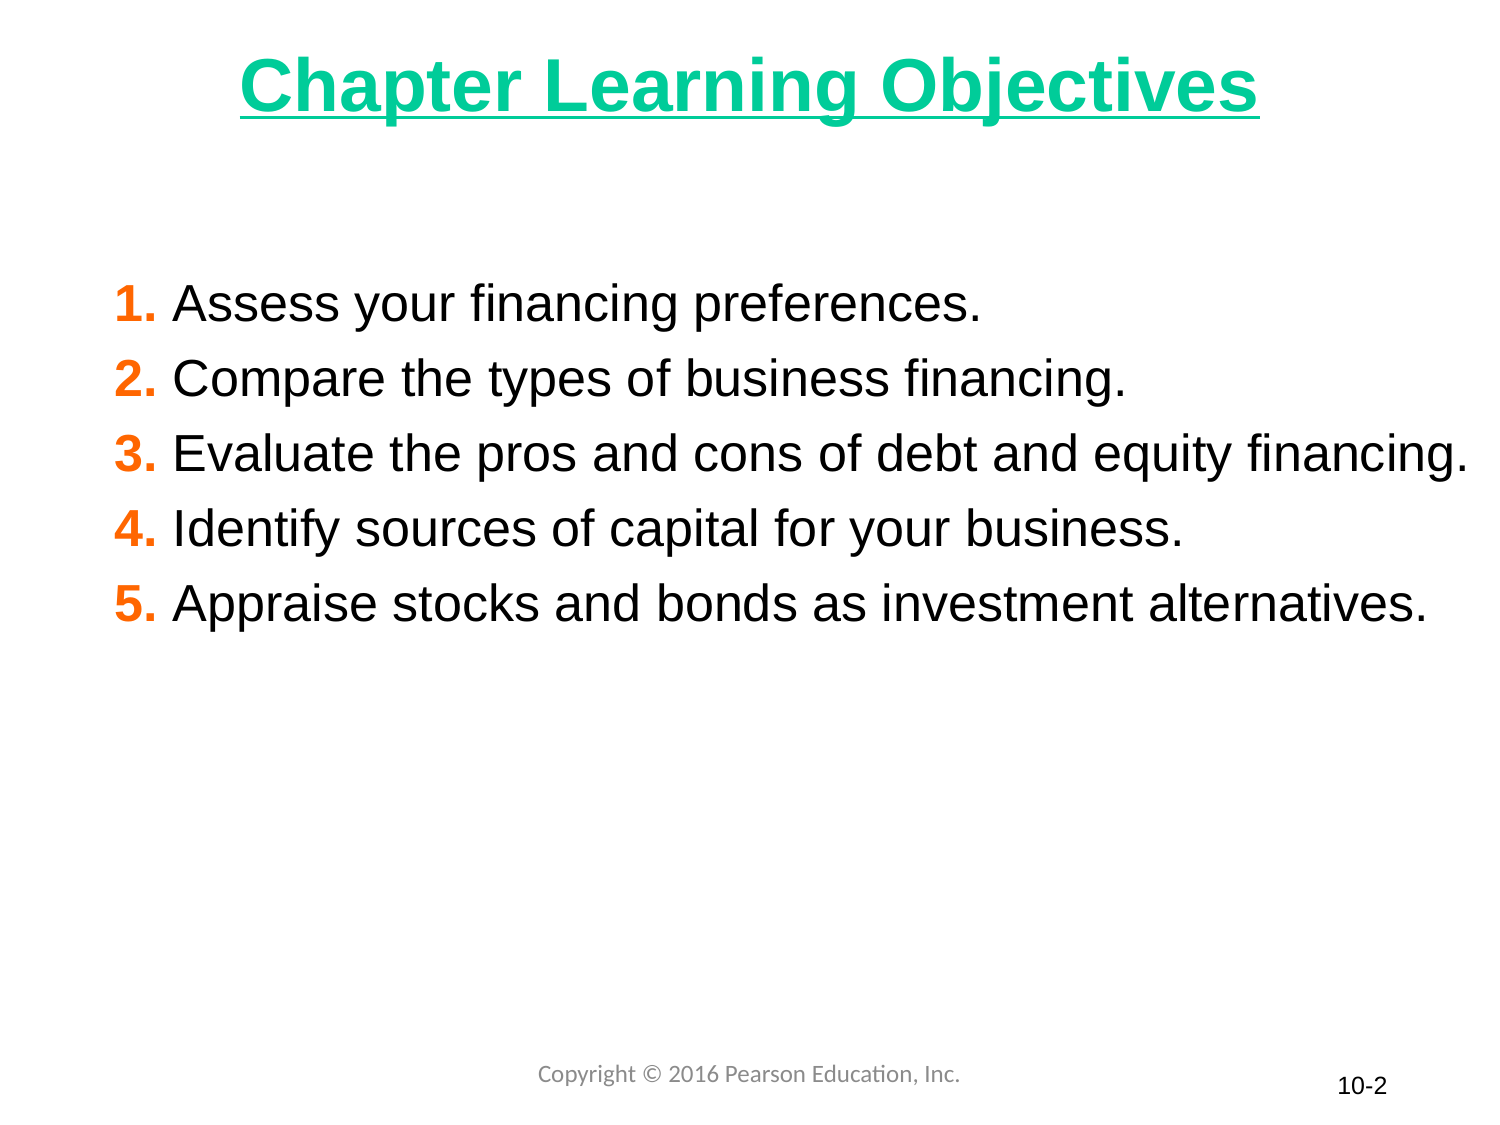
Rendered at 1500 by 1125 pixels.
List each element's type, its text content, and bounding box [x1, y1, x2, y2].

footer Copyright © 2016 Pearson Education, Inc. [512, 1042, 988, 1103]
text_box [87, 202, 1500, 405]
title Chapter Learning Objectives [75, 0, 1425, 175]
text_box 1. Assess your financing preferences. 2. Compare the types of business financing. 3. Evaluate the pros and cons of debt and equity financing. 4. Identify sources of capital for your business. 5. Appraise stocks and bonds as investment alternatives. [99, 262, 1500, 952]
